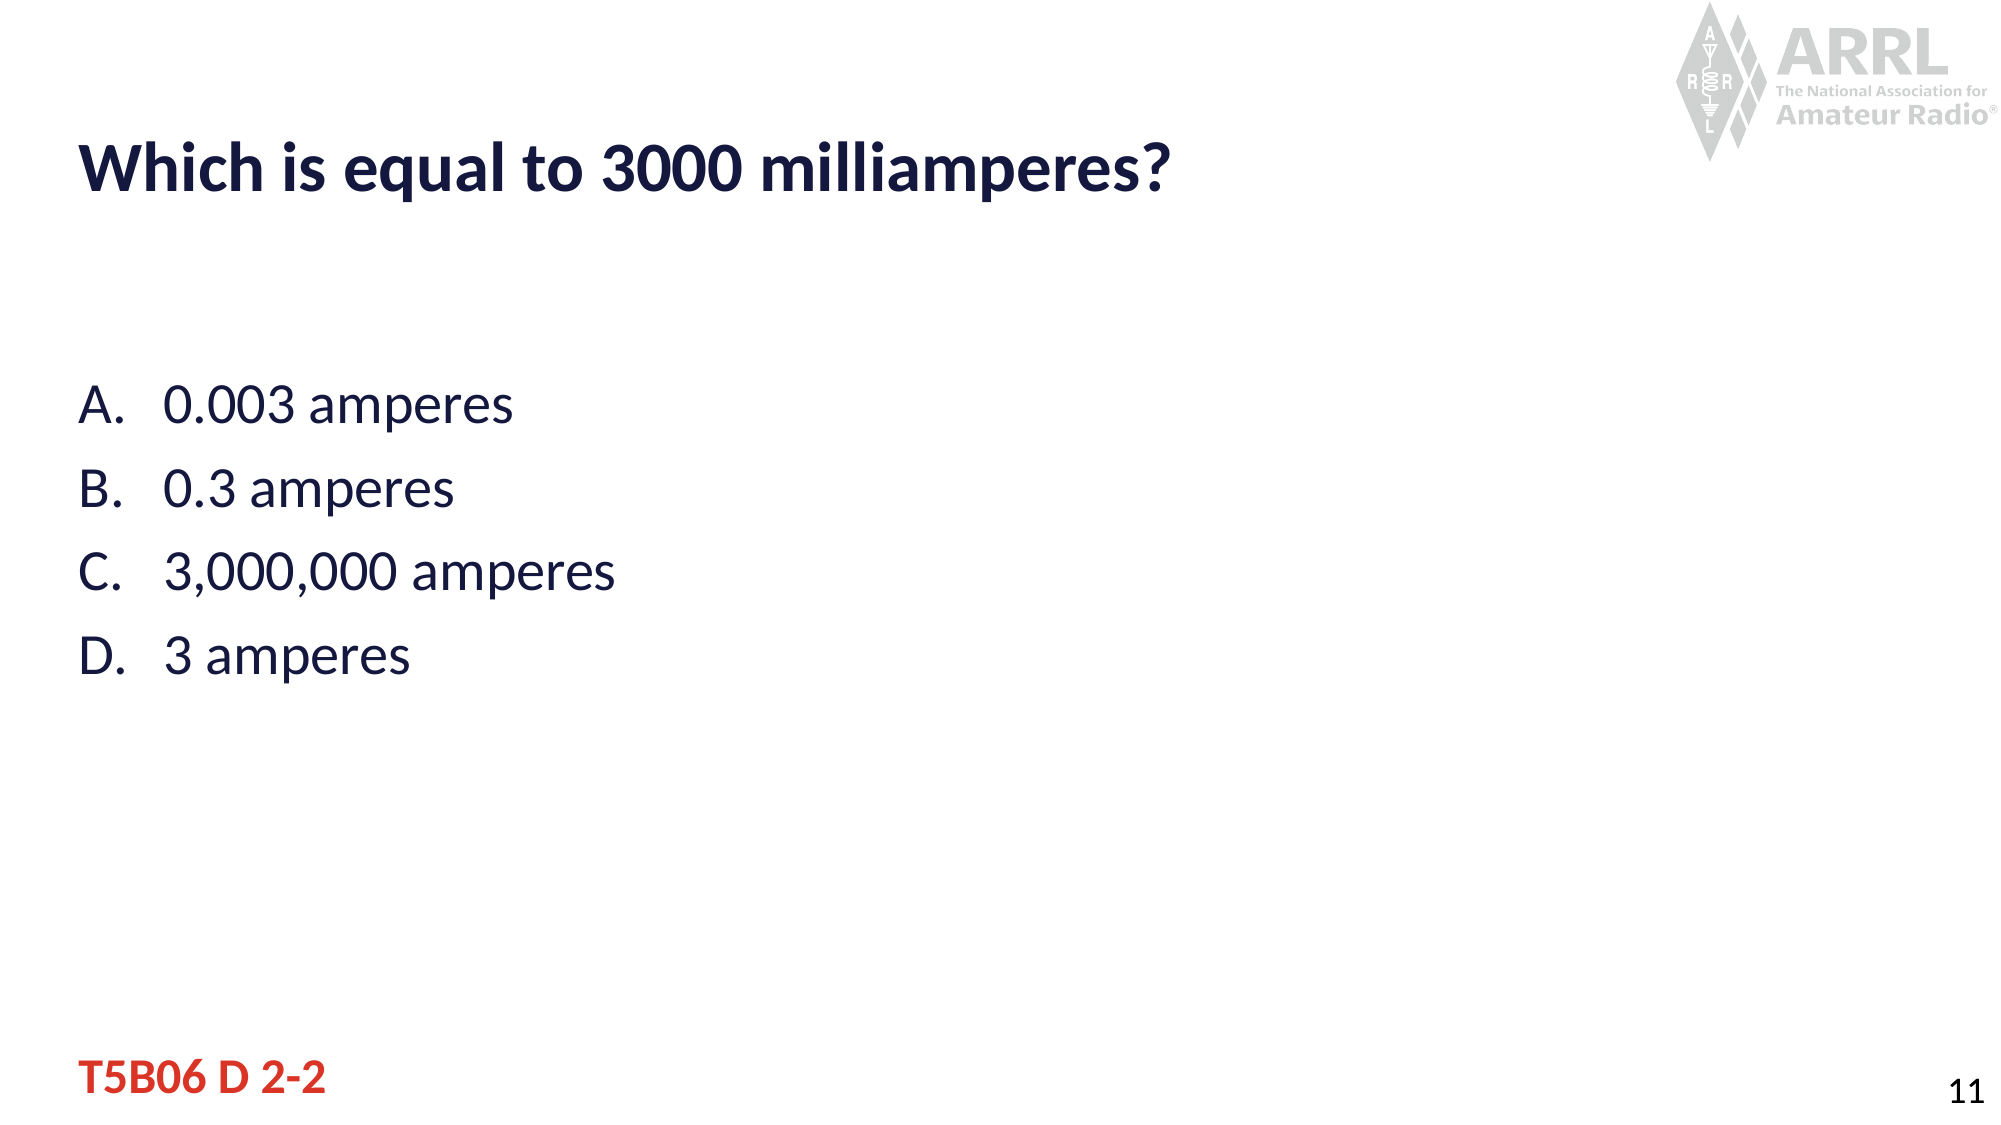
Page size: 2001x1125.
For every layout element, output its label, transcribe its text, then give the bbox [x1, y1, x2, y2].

title Which is equal to 3000 milliamperes? [63, 59, 1863, 278]
list 0.003 amperes 0.3 amperes 3,000,000 amperes 3 amperes [63, 365, 1863, 989]
picture [1674, 0, 2000, 164]
text_box T5B06 D 2-2 [63, 1036, 921, 1112]
